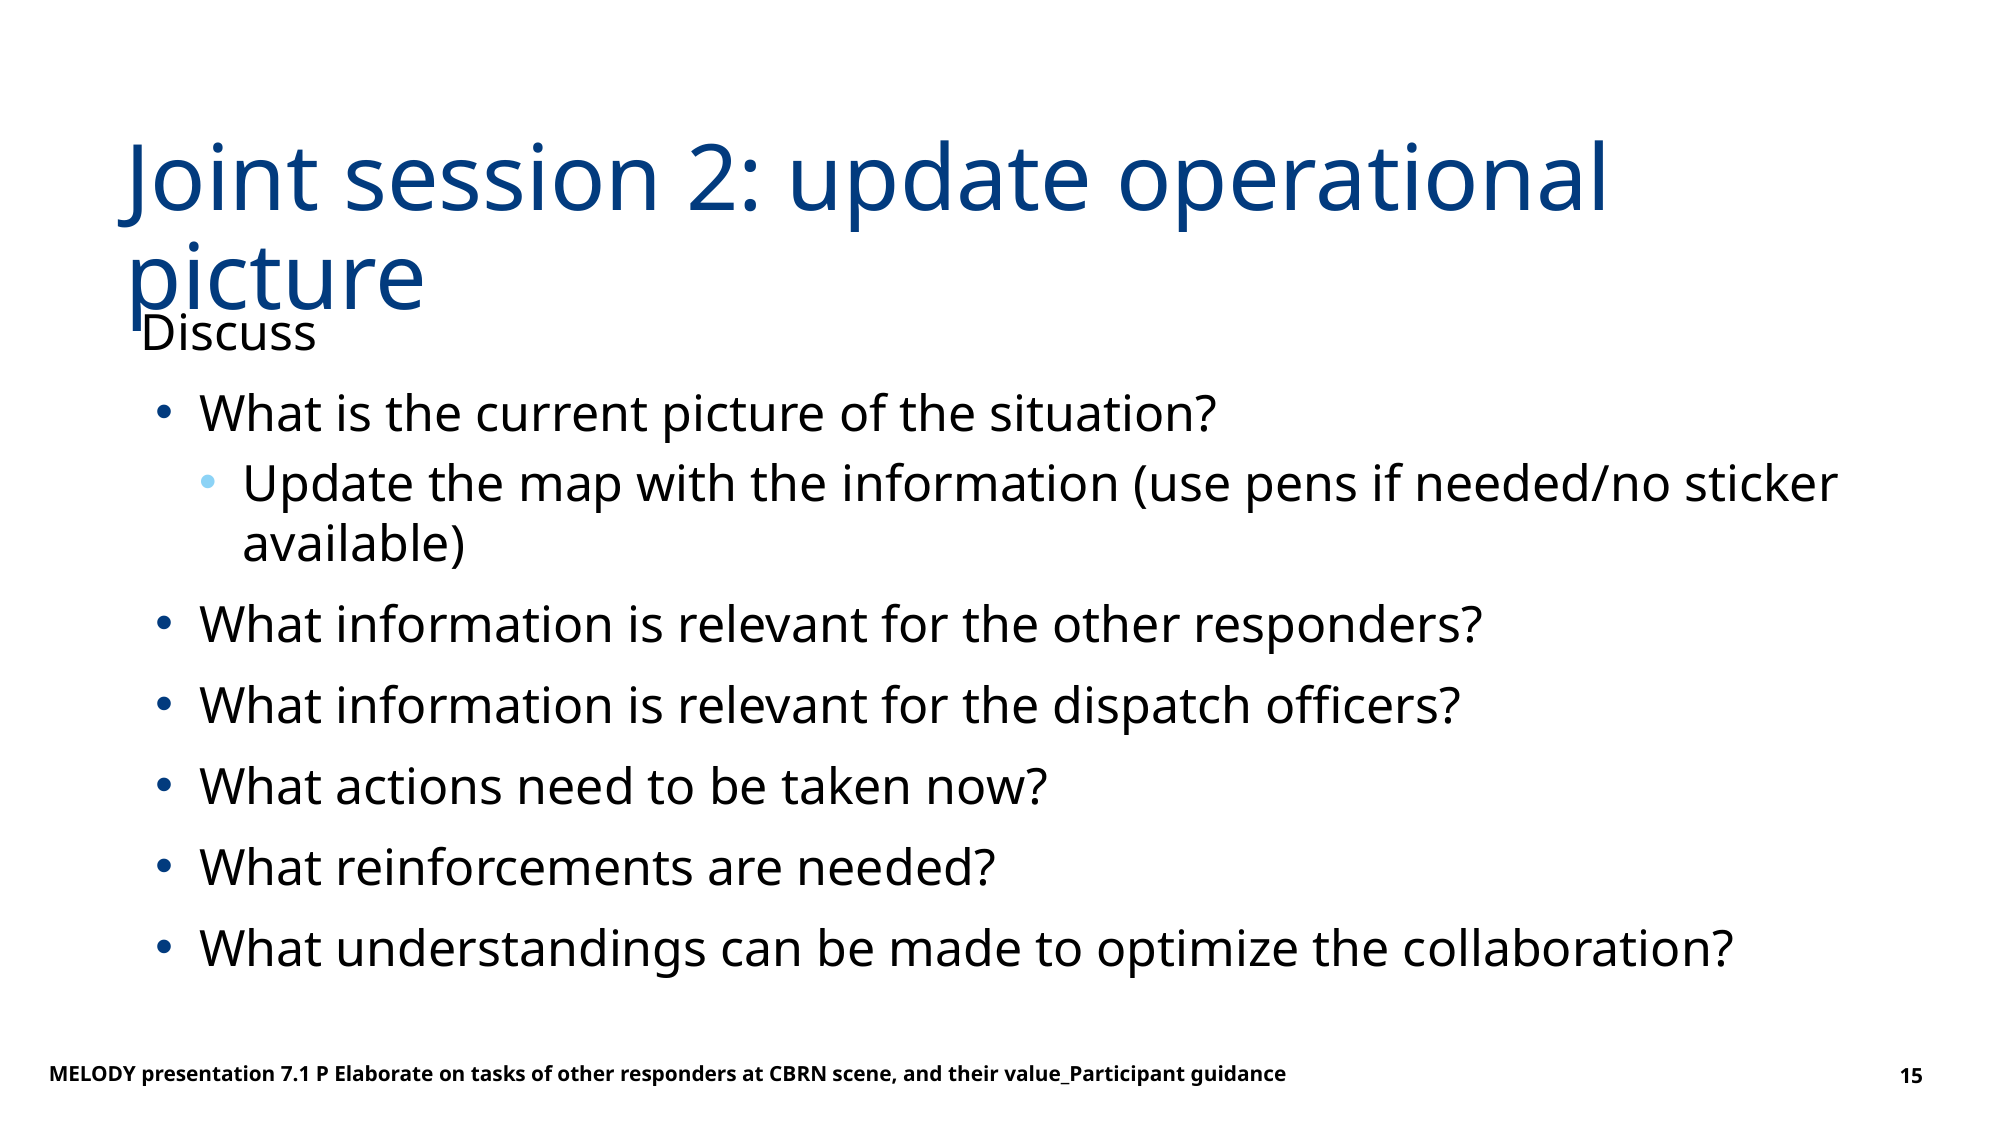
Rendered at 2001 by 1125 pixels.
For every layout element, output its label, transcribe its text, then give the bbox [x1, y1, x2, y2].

title Joint session 2: update operational picture [125, 131, 1924, 293]
slide_number 15 [1473, 1062, 1924, 1101]
footer MELODY presentation 7.1 P Elaborate on tasks of other responders at CBRN scene, and their value_Participant guidance [49, 1062, 1817, 1088]
list Discuss What is the current picture of the situation? Update the map with the information (use pens if needed/no sticker available) What information is relevant for the other responders? What information is relevant for the dispatch officers? What actions need to be taken now? What reinforcements are needed? What understandings can be made to optimize the collaboration? [125, 292, 1875, 999]
